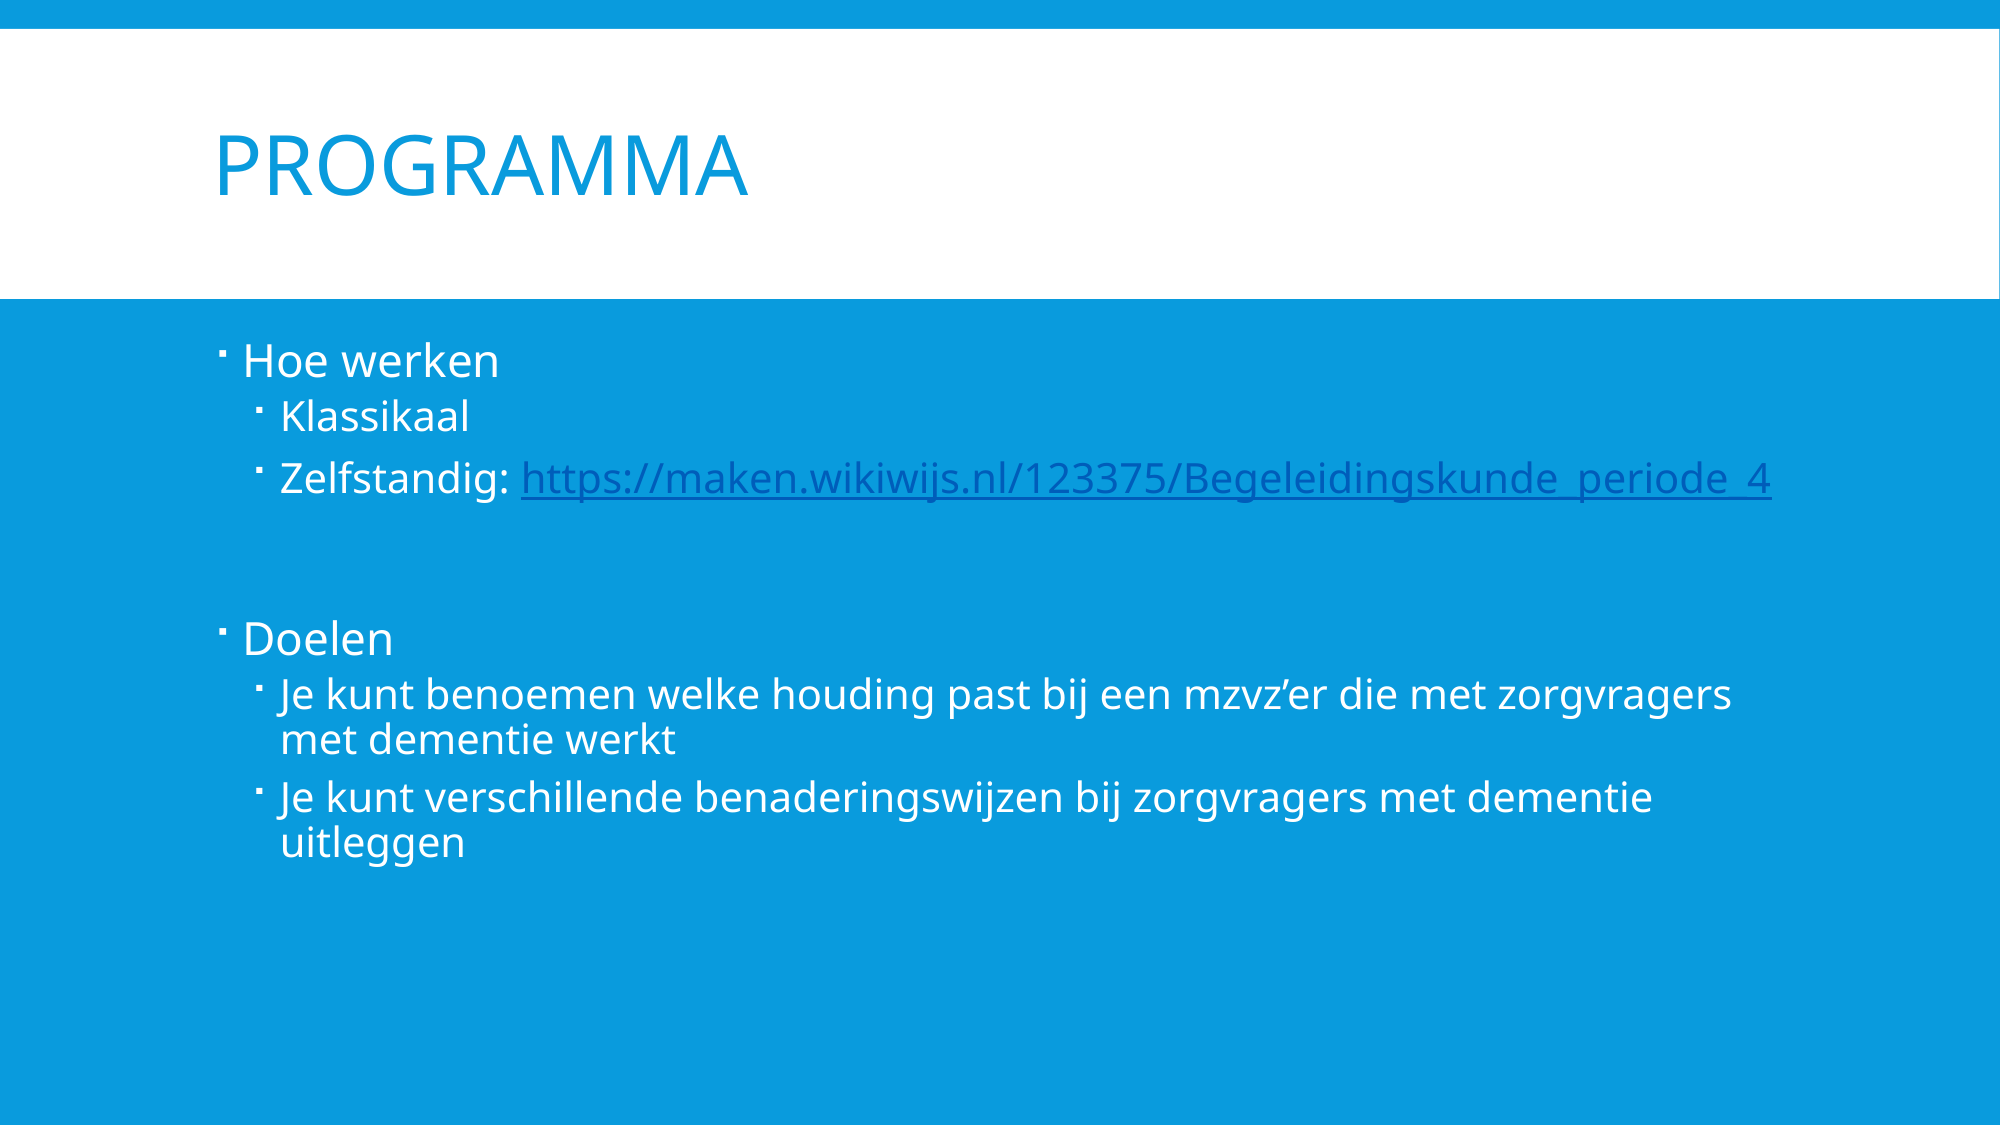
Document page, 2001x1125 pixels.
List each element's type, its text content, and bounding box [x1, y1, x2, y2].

list Hoe werken Klassikaal Zelfstandig: https://maken.wikiwijs.nl/123375/Begeleidingskunde_periode_4 Doelen Je kunt benoemen welke houding past bij een mzvz’er die met zorgvragers met dementie werkt Je kunt verschillende benaderingswijzen bij zorgvragers met dementie uitleggen [197, 329, 1803, 1020]
title Programma [197, 46, 1803, 295]
